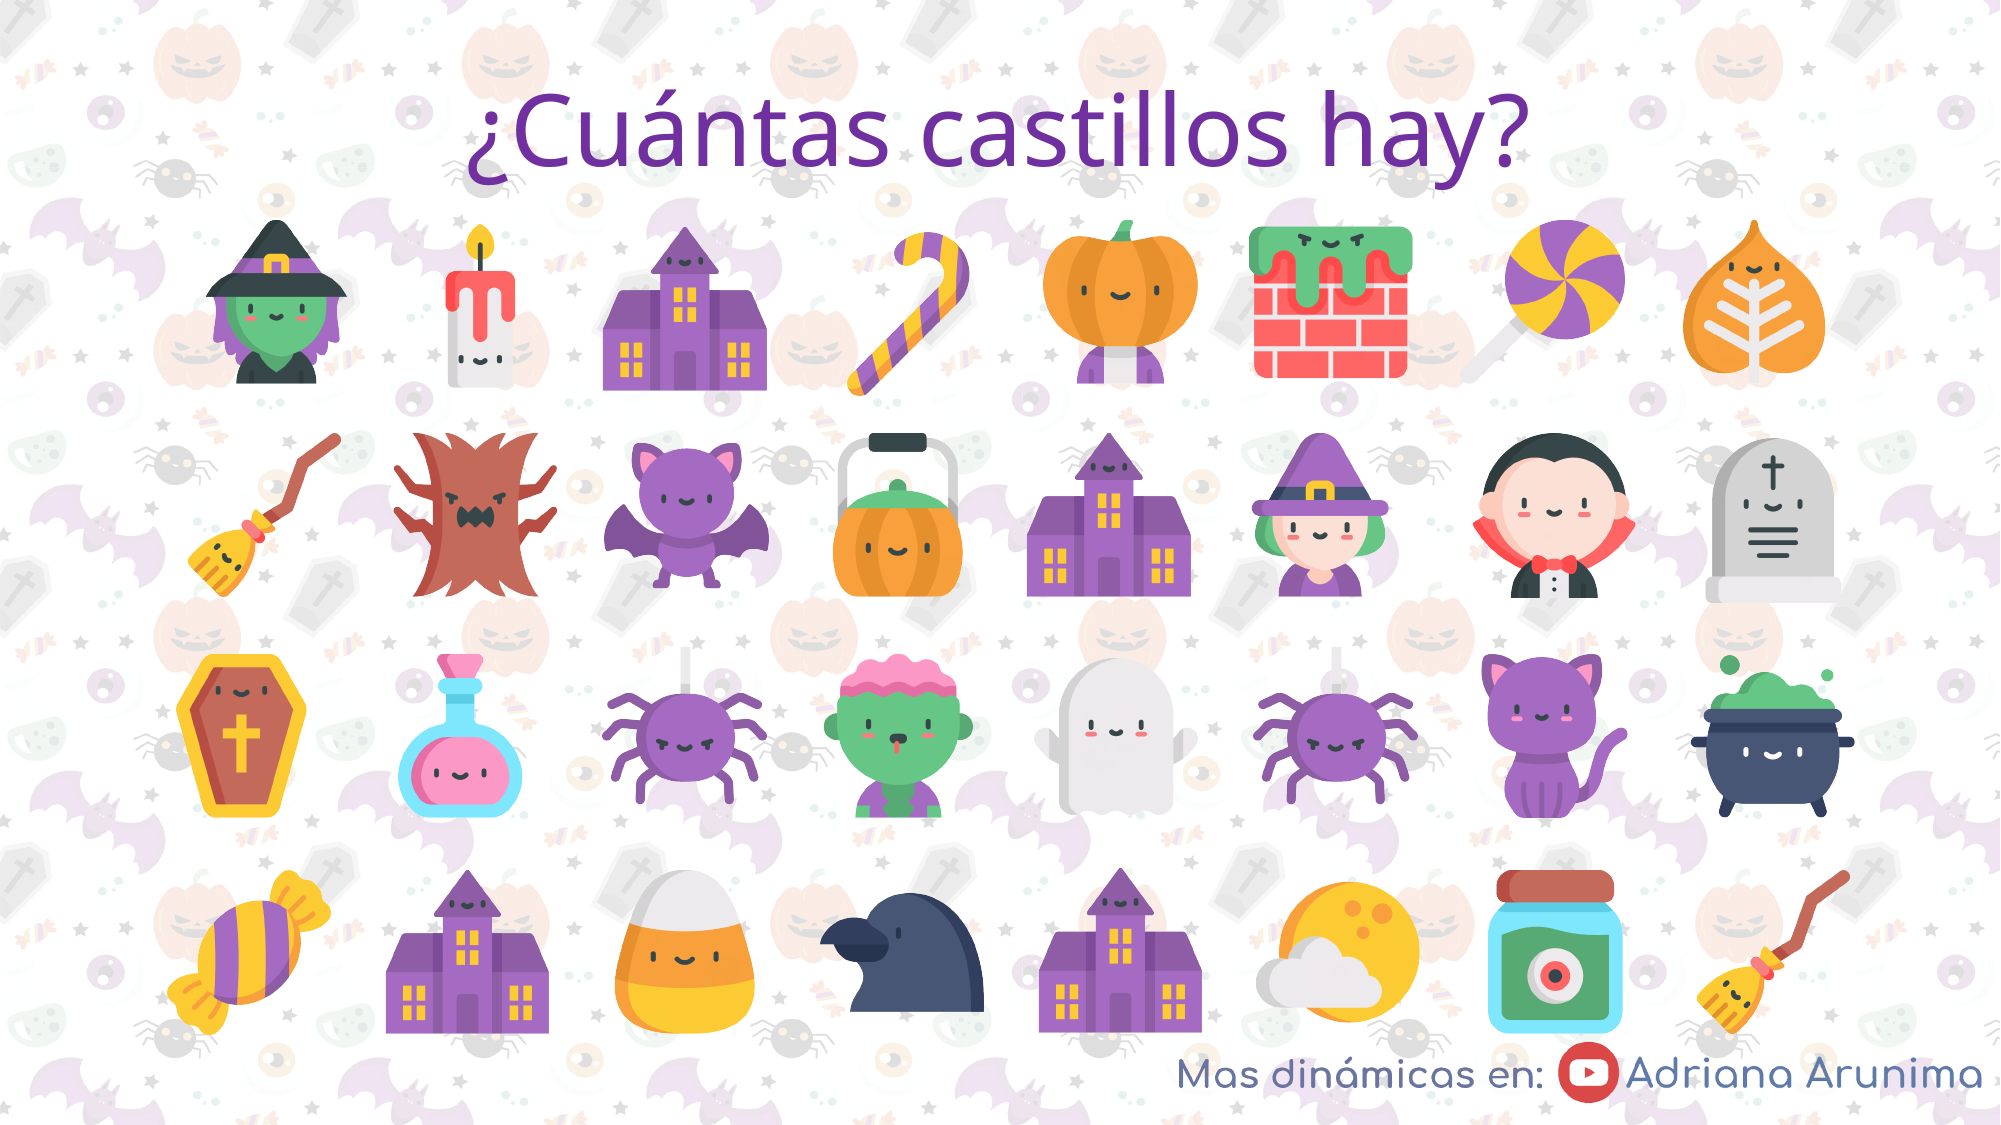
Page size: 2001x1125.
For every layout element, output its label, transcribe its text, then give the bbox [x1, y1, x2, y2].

picture [393, 433, 557, 598]
picture [159, 654, 323, 819]
picture [1253, 643, 1418, 808]
picture [397, 224, 562, 388]
picture [602, 870, 767, 1034]
picture [602, 227, 767, 391]
picture [1026, 433, 1191, 597]
picture [1473, 870, 1637, 1034]
picture [1238, 433, 1402, 598]
picture [1249, 220, 1413, 384]
picture [194, 220, 358, 384]
picture [1472, 654, 1636, 819]
picture [1672, 220, 1836, 384]
picture [1691, 438, 1855, 603]
picture [604, 433, 769, 598]
picture [1691, 654, 1855, 819]
picture [826, 232, 990, 396]
picture [1034, 654, 1198, 819]
picture [1460, 220, 1625, 384]
picture [1038, 220, 1202, 384]
picture [602, 643, 767, 808]
picture [385, 870, 549, 1034]
picture [1038, 868, 1202, 1033]
picture [1691, 870, 1855, 1034]
picture [1472, 433, 1636, 598]
picture [1256, 870, 1420, 1034]
picture [820, 870, 984, 1034]
picture [815, 433, 980, 598]
picture [816, 654, 980, 819]
text_box ¿Cuántas castillos hay? [144, 58, 1855, 194]
picture [167, 870, 331, 1035]
picture [182, 433, 346, 598]
picture [378, 654, 542, 819]
